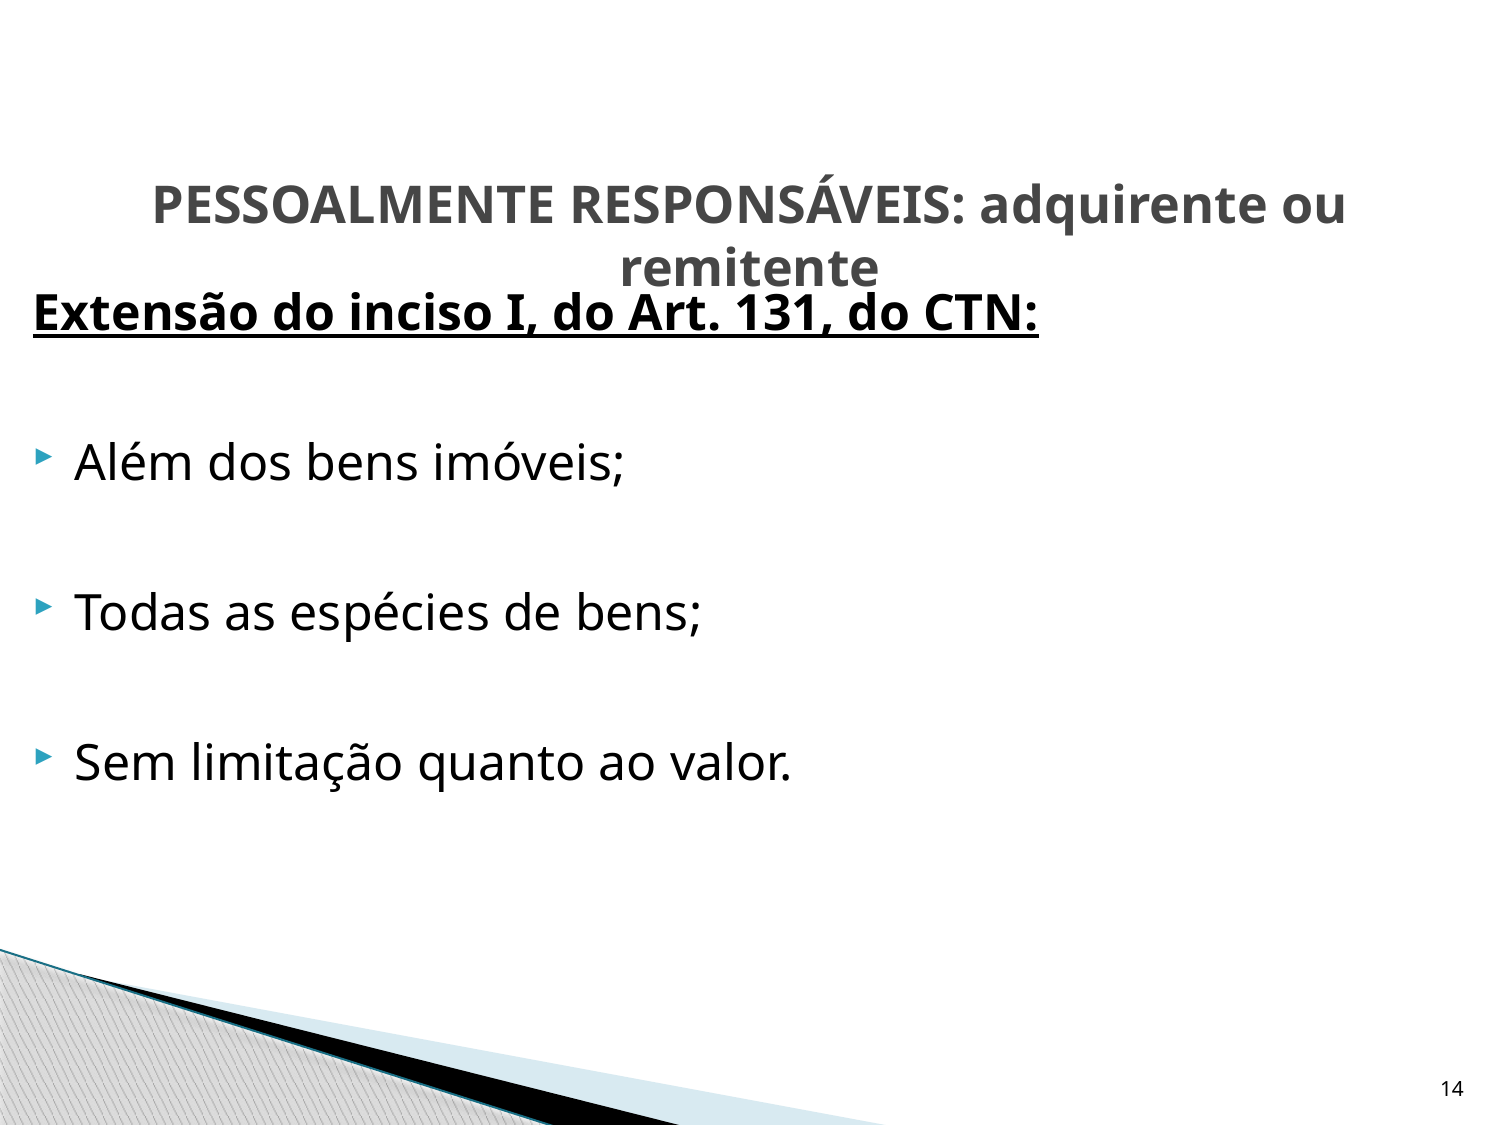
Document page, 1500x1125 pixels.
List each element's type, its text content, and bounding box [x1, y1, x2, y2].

list Extensão do inciso I, do Art. 131, do CTN: Além dos bens imóveis; Todas as espécies de bens; Sem limitação quanto ao valor. [0, 257, 1477, 1125]
title PESSOALMENTE RESPONSÁVEIS: adquirente ou remitente [0, 199, 1500, 270]
